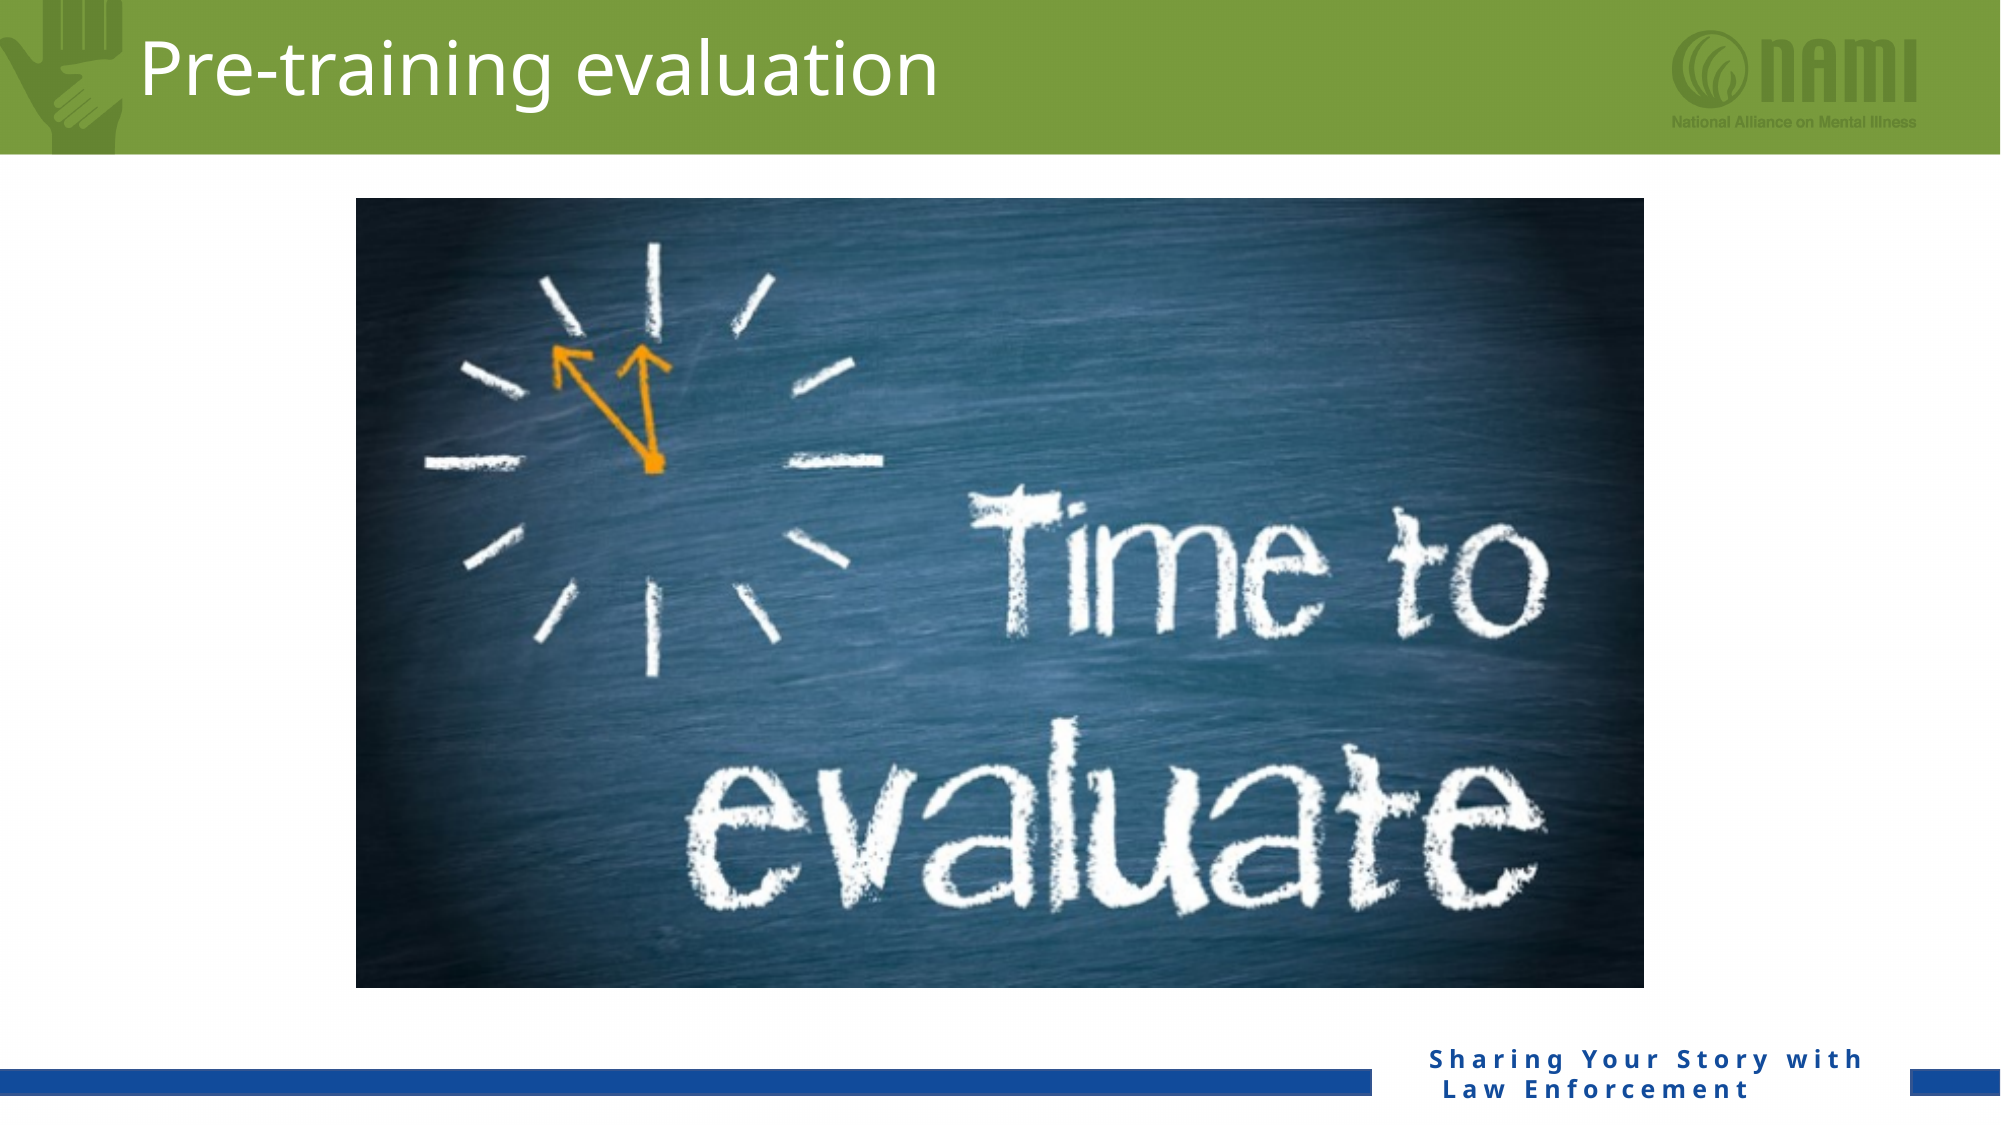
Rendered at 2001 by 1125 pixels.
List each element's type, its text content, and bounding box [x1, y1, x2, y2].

picture [0, 0, 2001, 1125]
footer Sharing Your Story with Law Enforcement [1391, 1043, 1913, 1104]
title Pre-training evaluation [123, 0, 1914, 149]
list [356, 198, 1644, 988]
